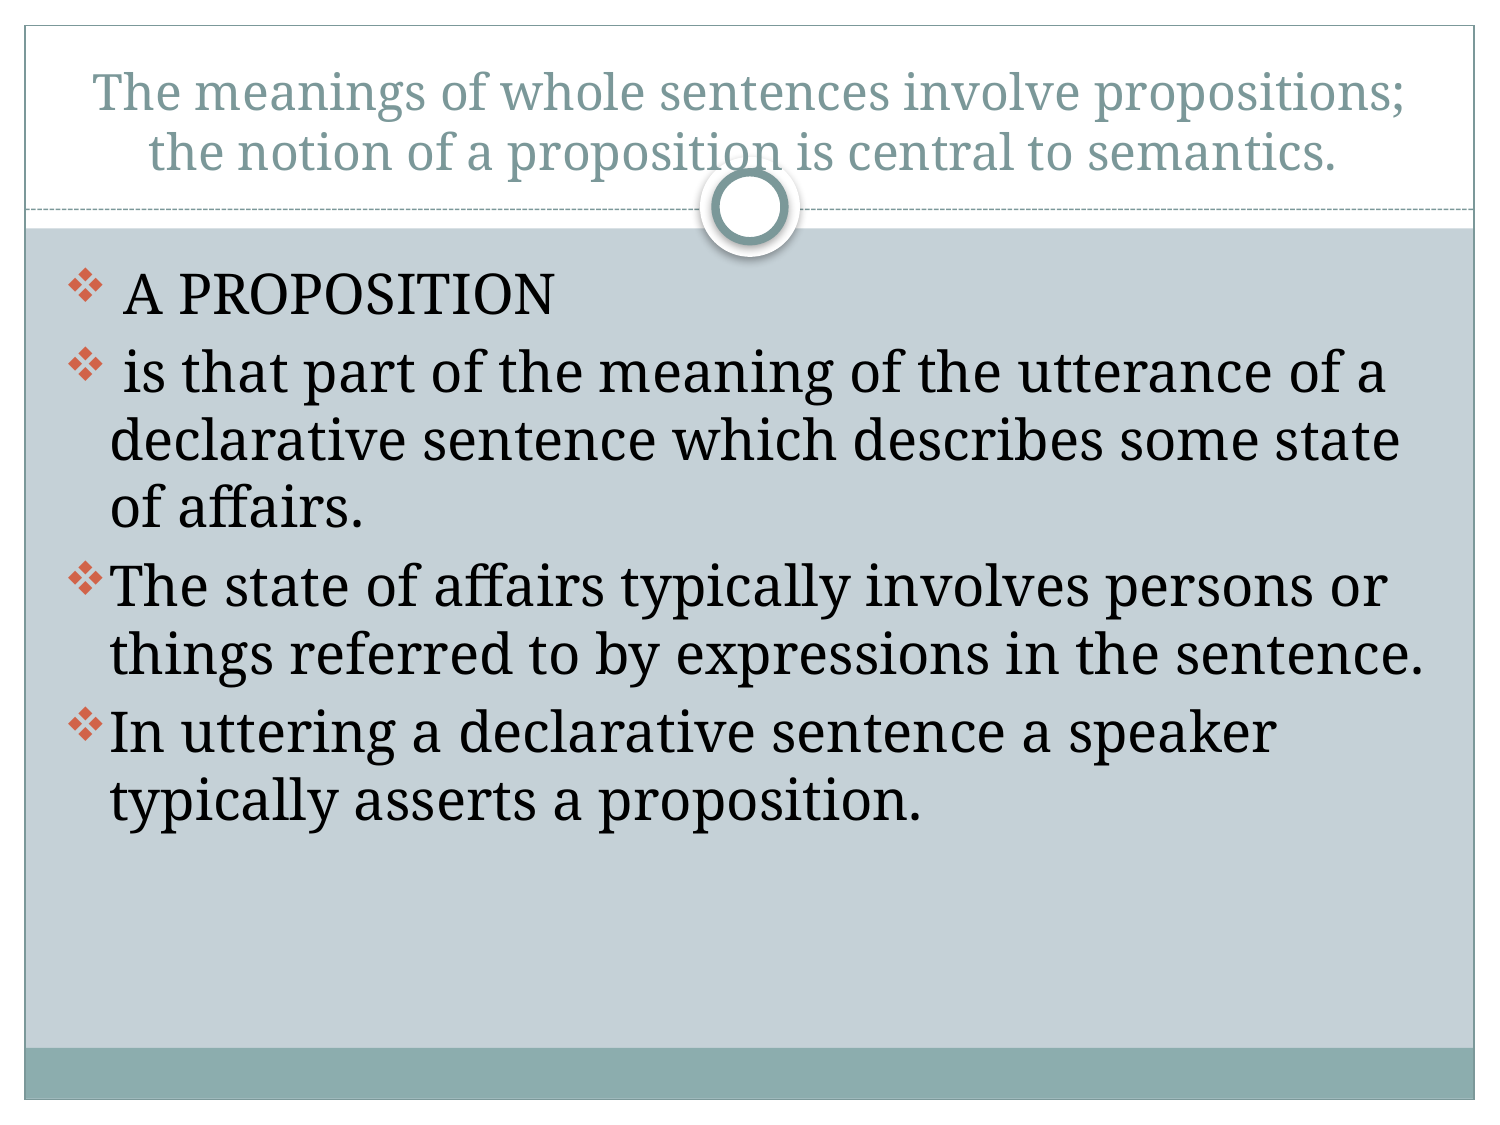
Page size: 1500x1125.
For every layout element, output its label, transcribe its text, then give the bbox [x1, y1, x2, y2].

list A PROPOSITION is that part of the meaning of the utterance of a declarative sentence which describes some state of affairs. The state of affairs typically involves persons or things referred to by expressions in the sentence. In uttering a declarative sentence a speaker typically asserts a proposition. [49, 250, 1445, 1001]
title The meanings of whole sentences involve propositions; the notion of a proposition is central to semantics. [50, 37, 1450, 188]
